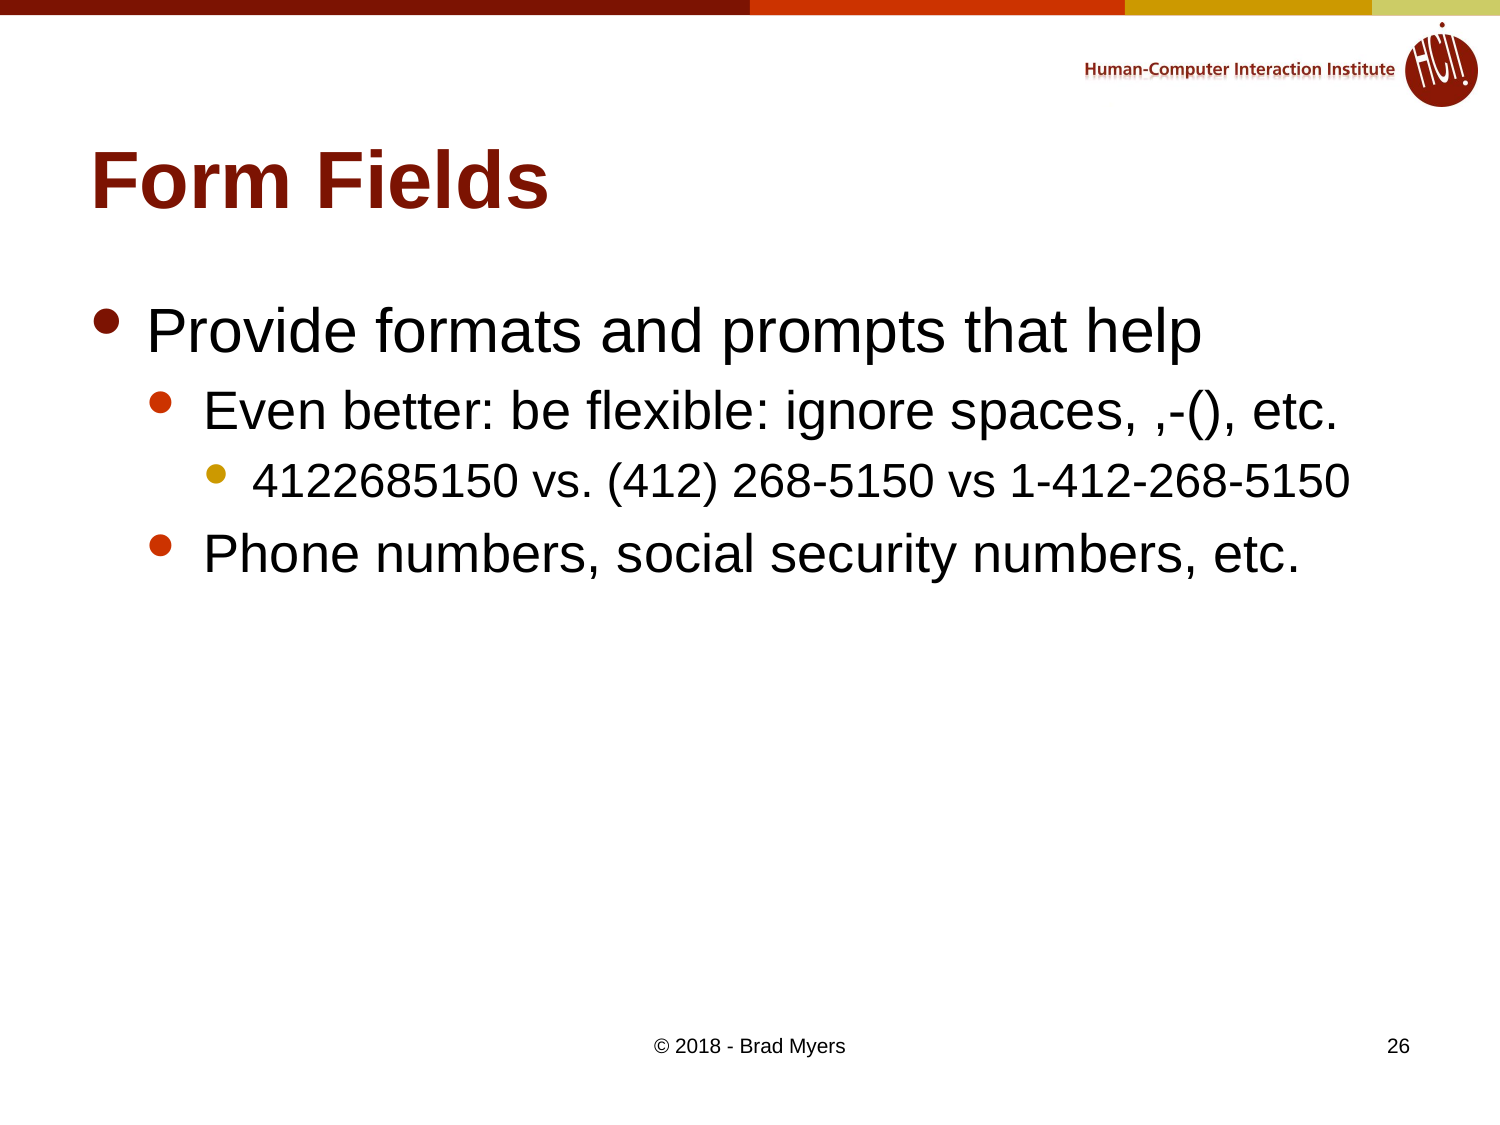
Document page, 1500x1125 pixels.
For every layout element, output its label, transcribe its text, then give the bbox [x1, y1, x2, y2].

list Provide formats and prompts that help Even better: be flexible: ignore spaces, ,-(), etc. 4122685150 vs. (412) 268-5150 vs 1-412-268-5150 Phone numbers, social security numbers, etc. [74, 281, 1426, 1006]
footer © 2018 - Brad Myers [512, 1024, 988, 1101]
slide_number 26 [1074, 1024, 1426, 1101]
picture [1313, 22, 1478, 107]
title Form Fields [74, 19, 1313, 233]
